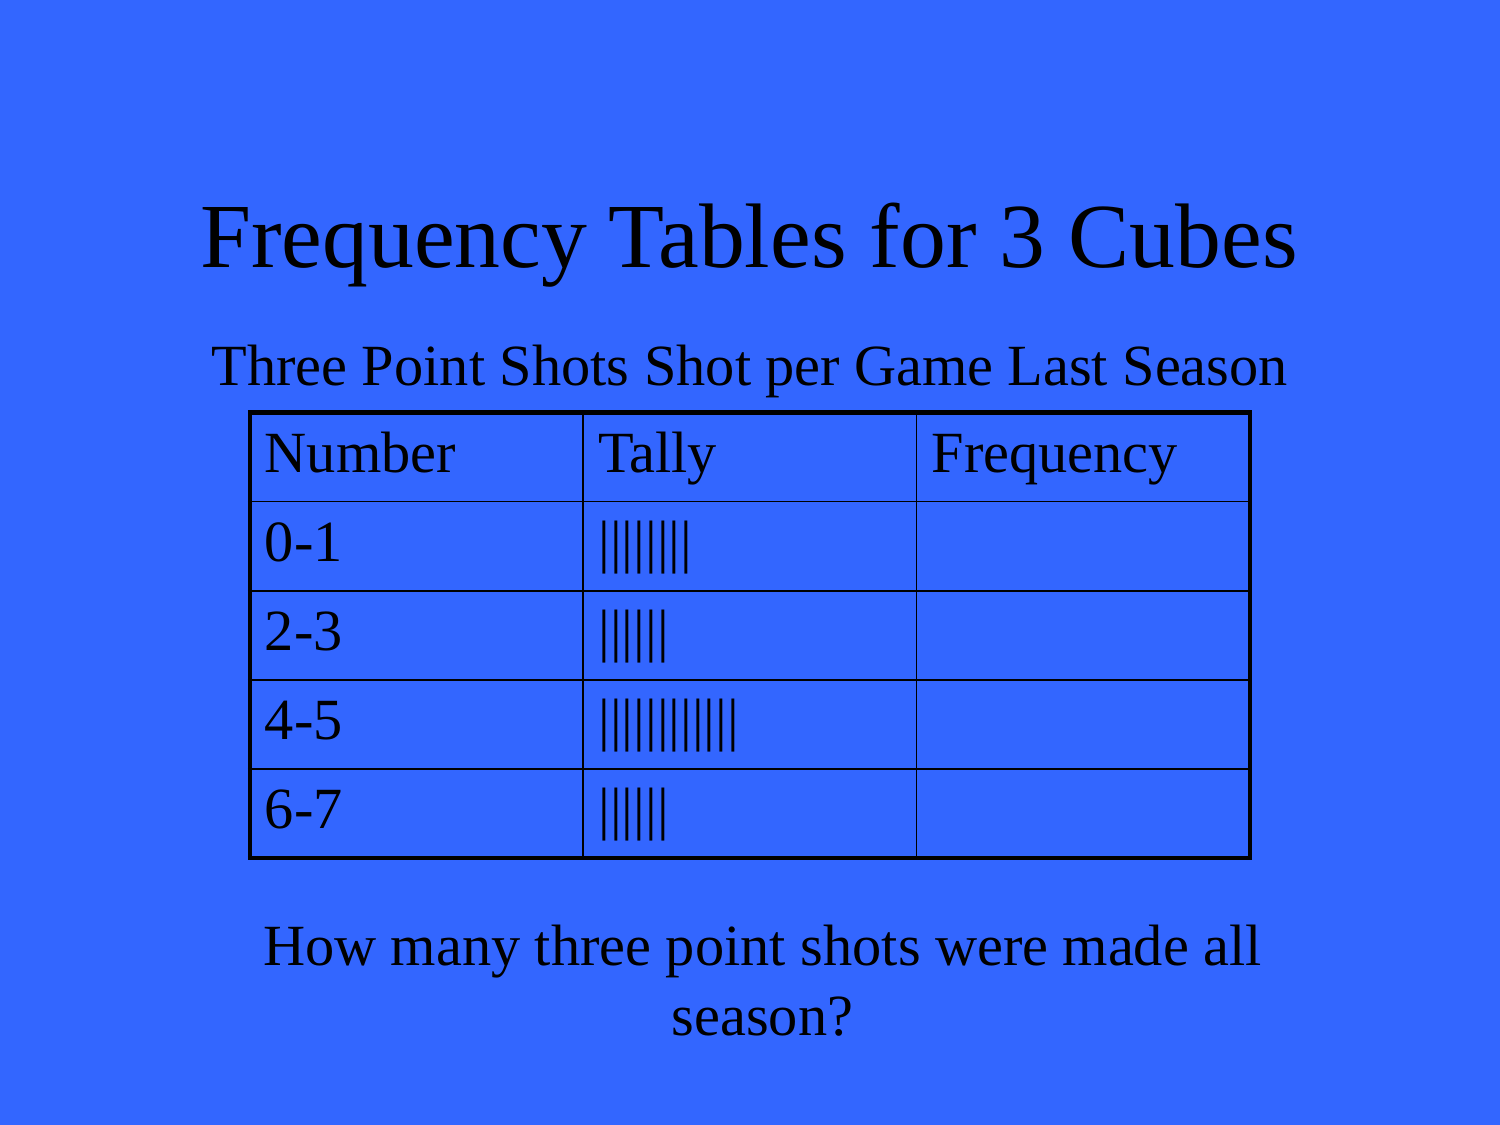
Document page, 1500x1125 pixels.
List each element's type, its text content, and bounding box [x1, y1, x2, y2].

table_cell |||||| [584, 592, 916, 679]
table_cell 4-5 [252, 681, 582, 768]
table_cell 6-7 [252, 770, 582, 856]
table_cell |||||| [584, 770, 916, 856]
table_cell [917, 592, 1248, 679]
table_cell 2-3 [252, 592, 582, 679]
table_cell 0-1 [252, 502, 582, 590]
title Three Point Shots Shot per Game Last Season [112, 312, 1388, 413]
table_cell [917, 502, 1248, 590]
table_cell [917, 770, 1248, 856]
text_box How many three point shots were made all season? [212, 899, 1313, 1055]
text_box Frequency Tables for 3 Cubes [112, 137, 1388, 312]
table_cell |||||||| [584, 502, 916, 590]
table_header Number [252, 415, 582, 501]
table_cell |||||||||||| [584, 681, 916, 768]
table_cell [917, 681, 1248, 768]
table_header Frequency [917, 415, 1248, 501]
table_header Tally [584, 415, 916, 501]
